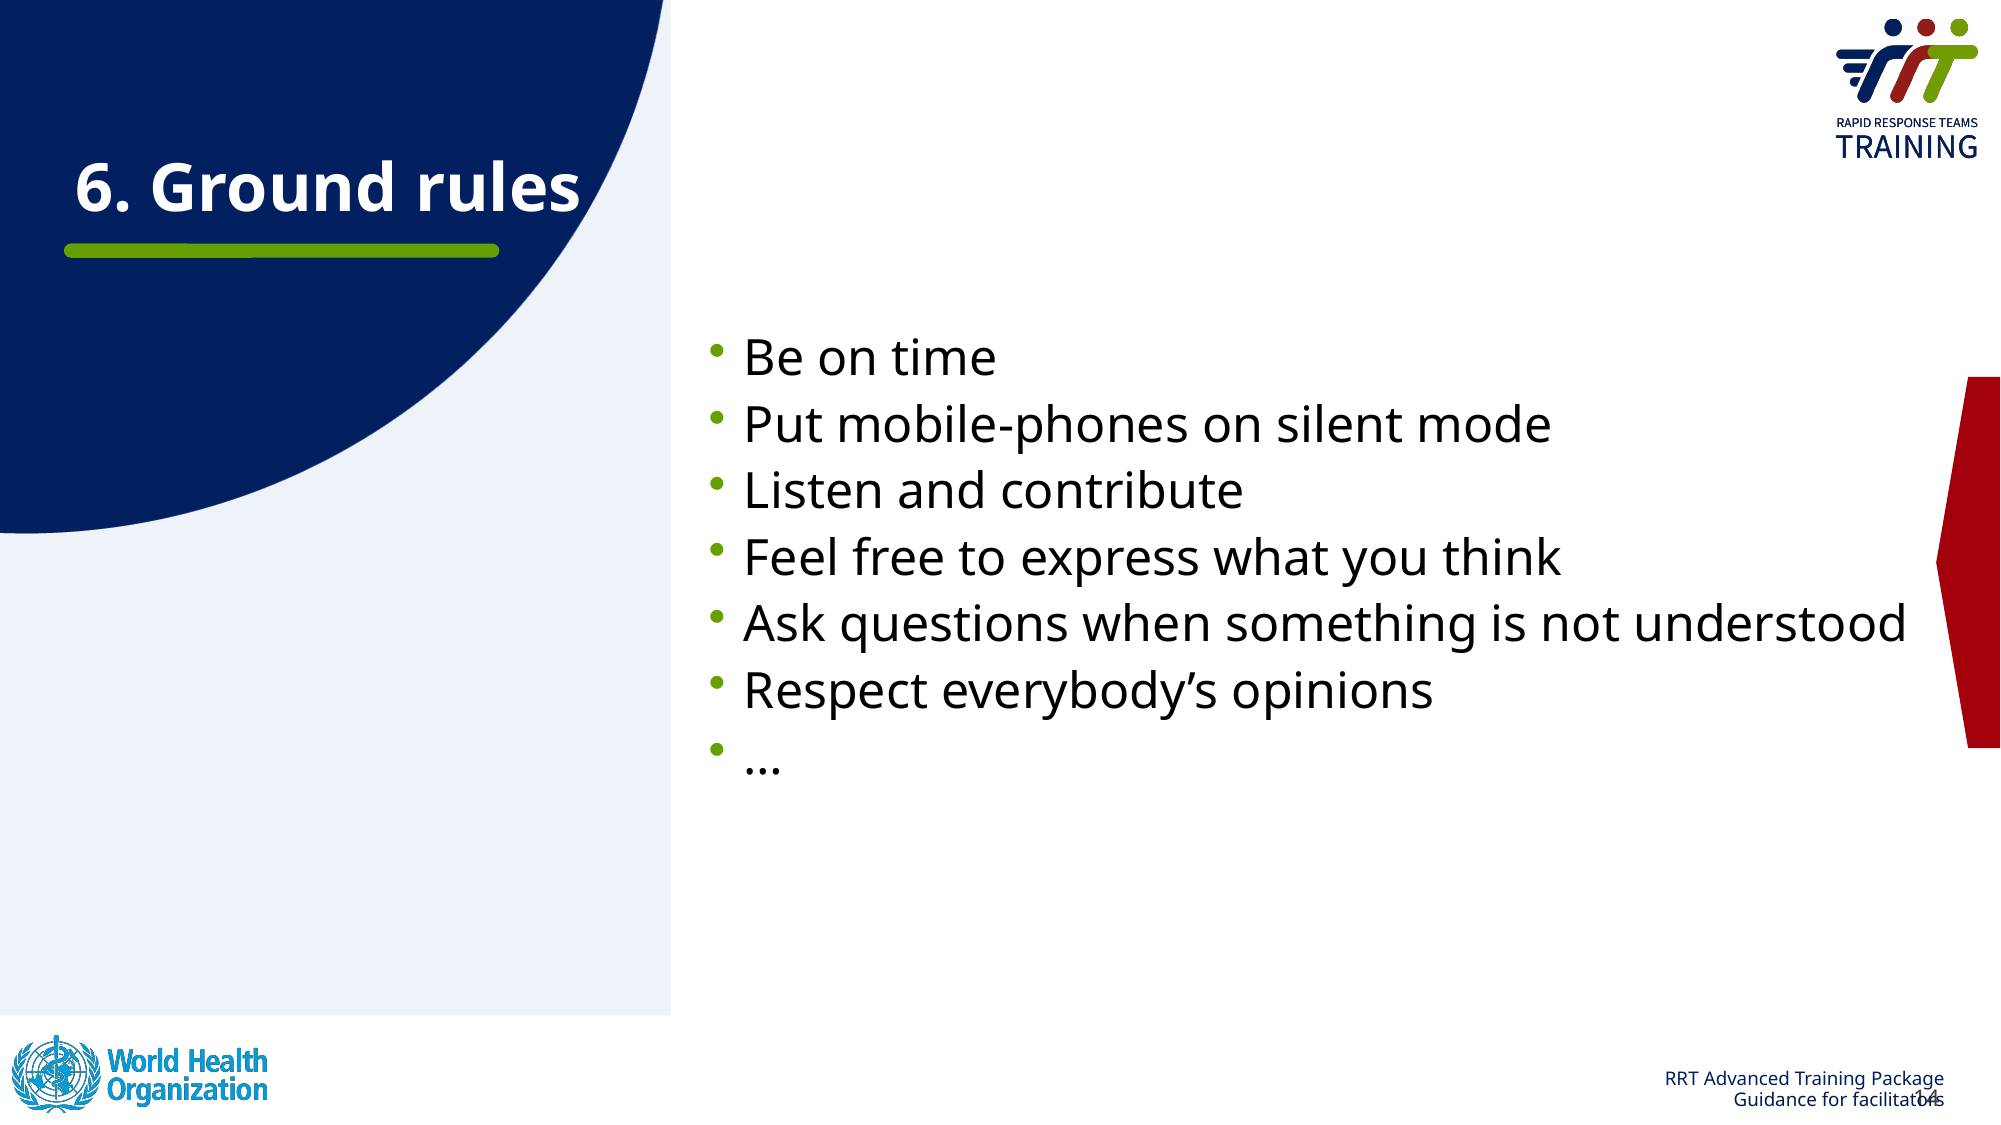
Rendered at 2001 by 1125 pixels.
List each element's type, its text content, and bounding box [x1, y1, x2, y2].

picture [36, 1088, 78, 1105]
picture [12, 1083, 48, 1113]
picture [1835, 19, 1978, 167]
picture [24, 1054, 36, 1087]
picture [71, 1053, 90, 1091]
picture [22, 1062, 26, 1077]
picture [0, 0, 670, 538]
picture [59, 1035, 267, 1113]
picture [34, 1054, 43, 1078]
picture [30, 1083, 37, 1091]
picture [12, 1035, 54, 1068]
picture [46, 1056, 54, 1062]
picture [50, 1108, 62, 1113]
title 6. Ground rules [67, 110, 604, 270]
list Be on time Put mobile-phones on silent mode Listen and contribute Feel free to express what you think Ask questions when something is not understood Respect everybody’s opinions … [700, 103, 1937, 1015]
picture [40, 1062, 47, 1070]
